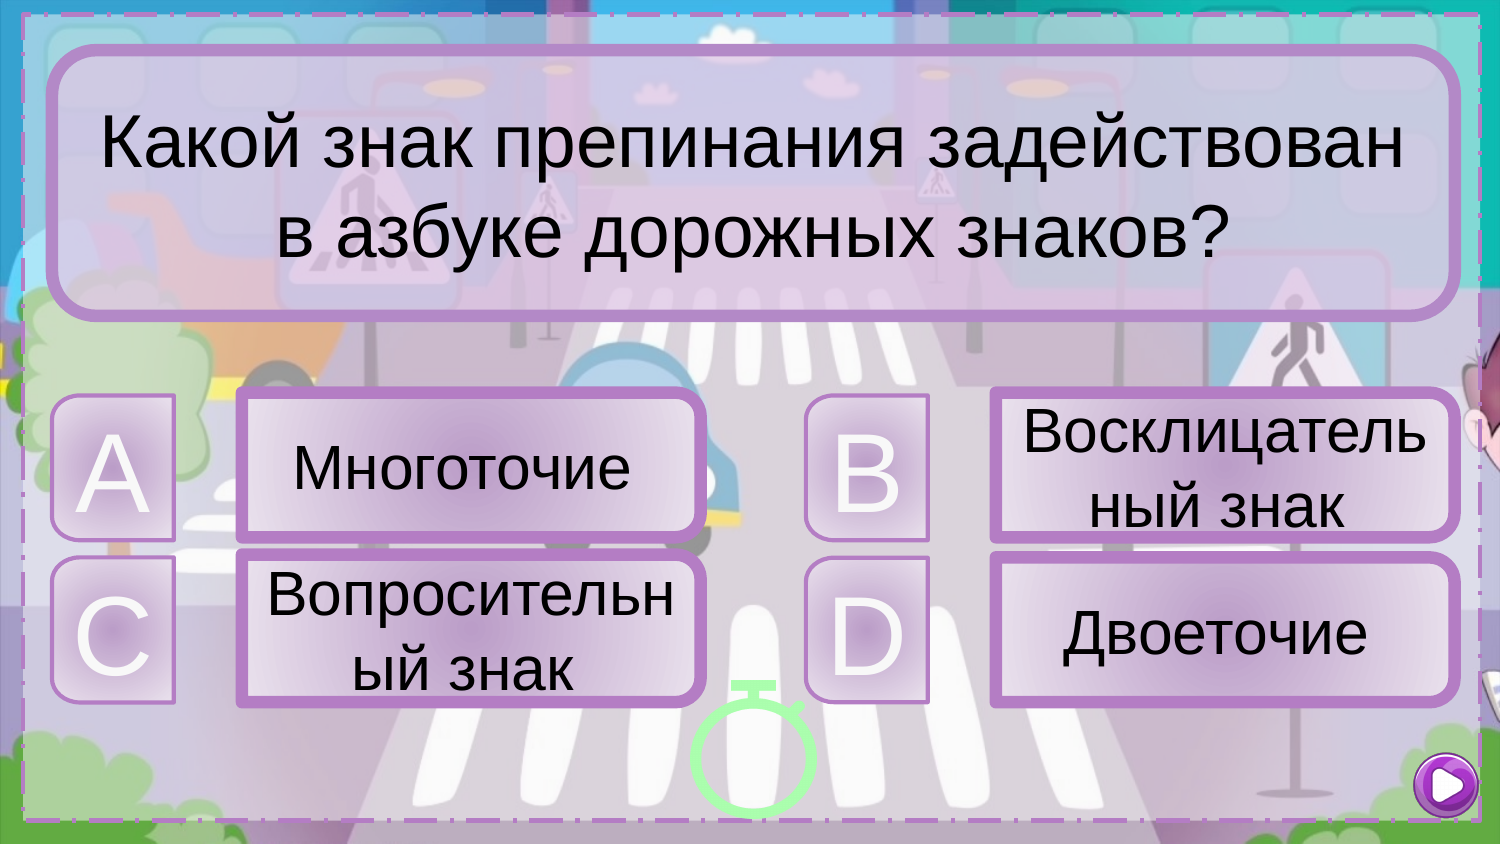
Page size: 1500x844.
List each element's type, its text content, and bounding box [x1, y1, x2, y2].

text_box Вопросительный знак [239, 552, 703, 705]
text_box A [49, 393, 176, 543]
picture [0, 0, 1500, 844]
text_box Какой знак препинания задействован в азбуке дорожных знаков? [49, 48, 1457, 318]
text_box C [49, 555, 176, 705]
text_box D [803, 555, 930, 705]
text_box B [803, 393, 930, 543]
text_box Двоеточие [993, 555, 1457, 705]
text_box Многоточие [239, 390, 703, 540]
text_box Восклицательный знак [993, 390, 1457, 540]
text_box [21, 12, 1482, 823]
